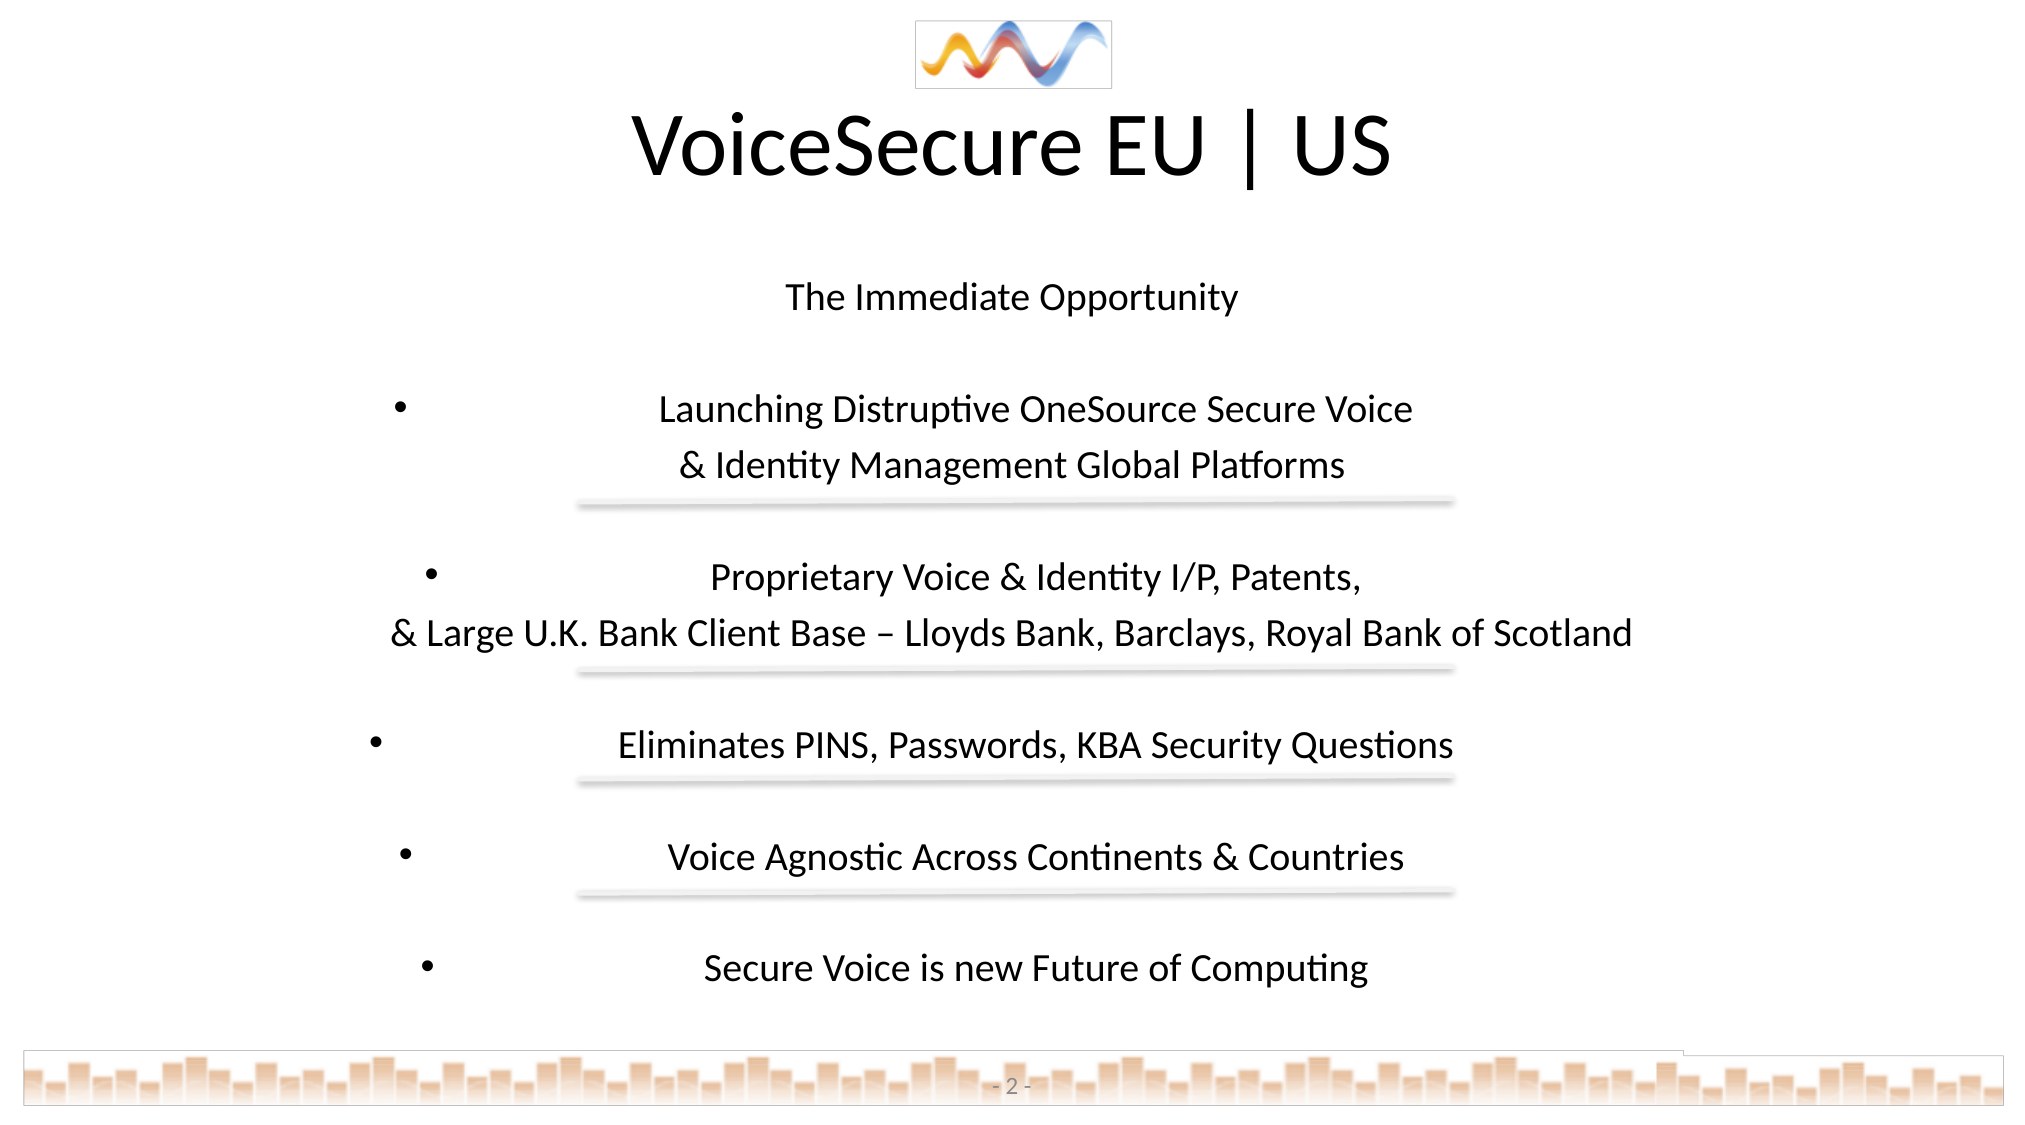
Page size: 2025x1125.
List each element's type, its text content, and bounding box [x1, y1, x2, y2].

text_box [577, 775, 1456, 780]
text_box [577, 666, 1456, 671]
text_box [577, 498, 1456, 503]
title VoiceSecure EU | US [101, 45, 1924, 206]
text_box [577, 889, 1456, 894]
slide_number - 2 - [940, 1054, 1083, 1115]
list The Immediate Opportunity Launching Distruptive OneSource Secure Voice & Identity Management Global Platforms Proprietary Voice & Identity I/P, Patents, & Large U.K. Bank Client Base – Lloyds Bank, Barclays, Royal Bank of Scotland Eliminates PINS, Passwords, KBA Security Questions Voice Agnostic Across Continents & Countries Secure Voice is new Future of Computing [101, 206, 1924, 1005]
